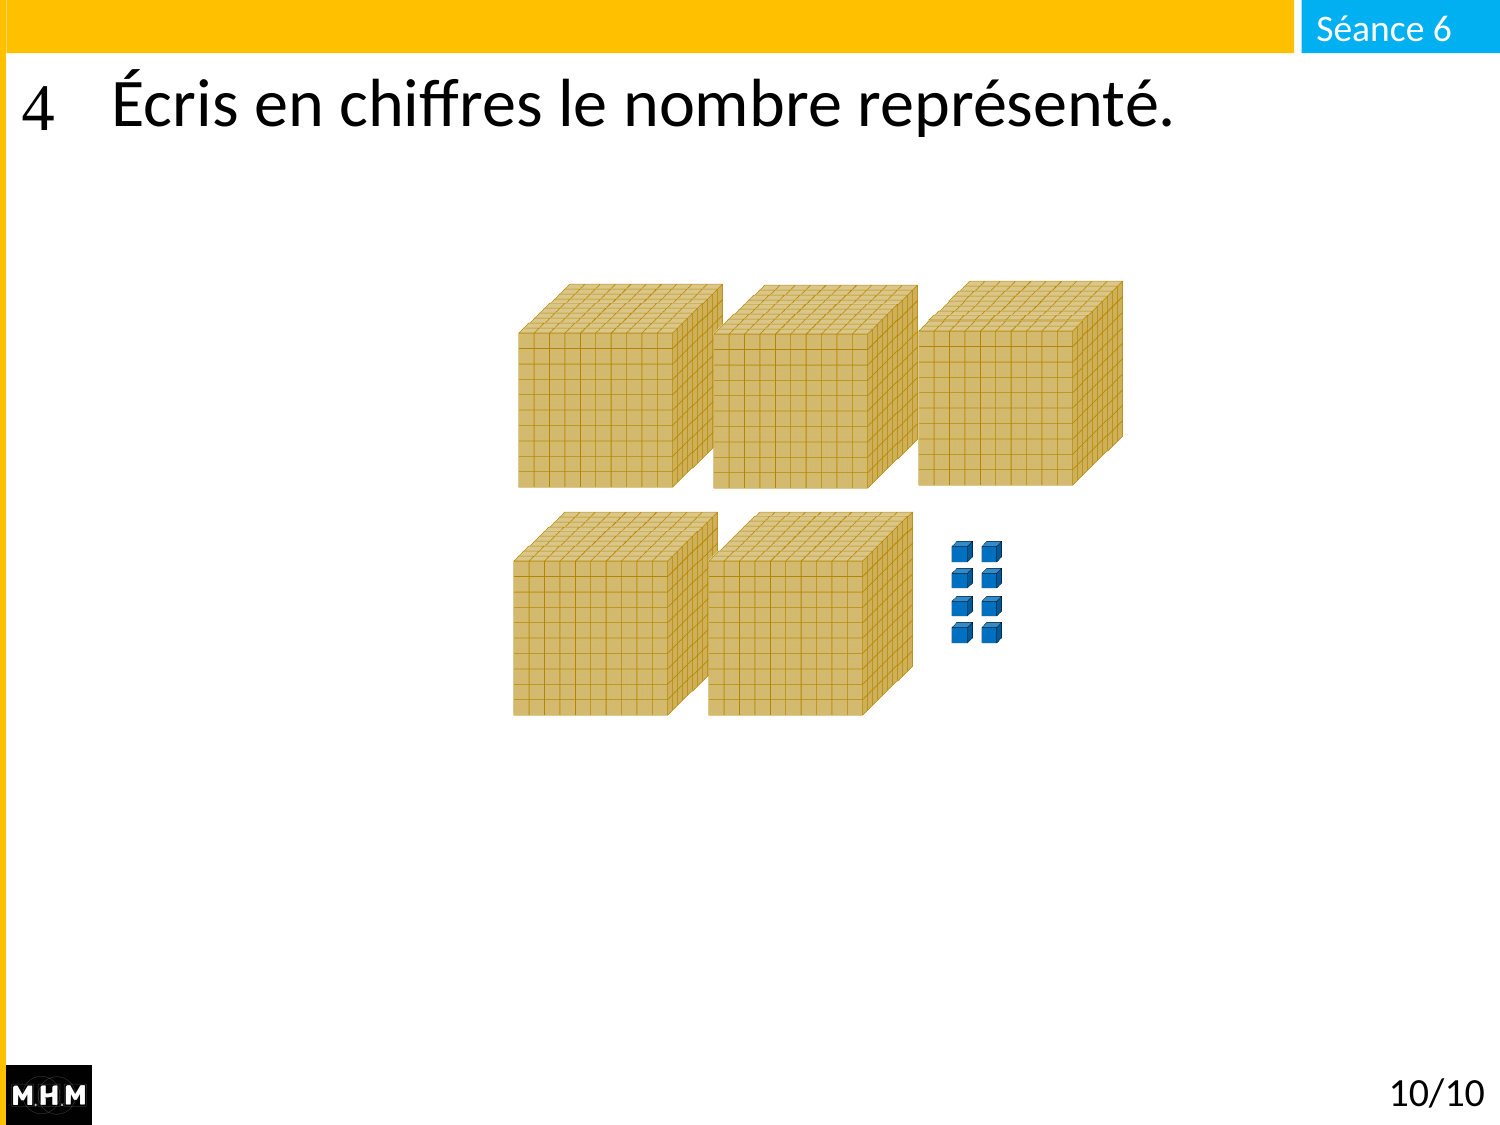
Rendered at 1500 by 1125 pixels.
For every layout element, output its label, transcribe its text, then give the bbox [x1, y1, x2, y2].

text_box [711, 283, 919, 490]
picture [950, 540, 974, 563]
picture [950, 621, 974, 644]
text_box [516, 282, 724, 489]
picture [979, 595, 1003, 617]
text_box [706, 510, 914, 717]
title Écris en chiffres le nombre représenté. [96, 60, 1391, 150]
picture [979, 567, 1003, 589]
list 10/10 [1373, 1064, 1500, 1125]
picture [979, 621, 1003, 644]
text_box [511, 510, 706, 717]
picture [6, 1065, 92, 1125]
picture [950, 567, 974, 589]
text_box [916, 279, 1124, 487]
picture [950, 595, 974, 617]
picture [979, 540, 1003, 563]
